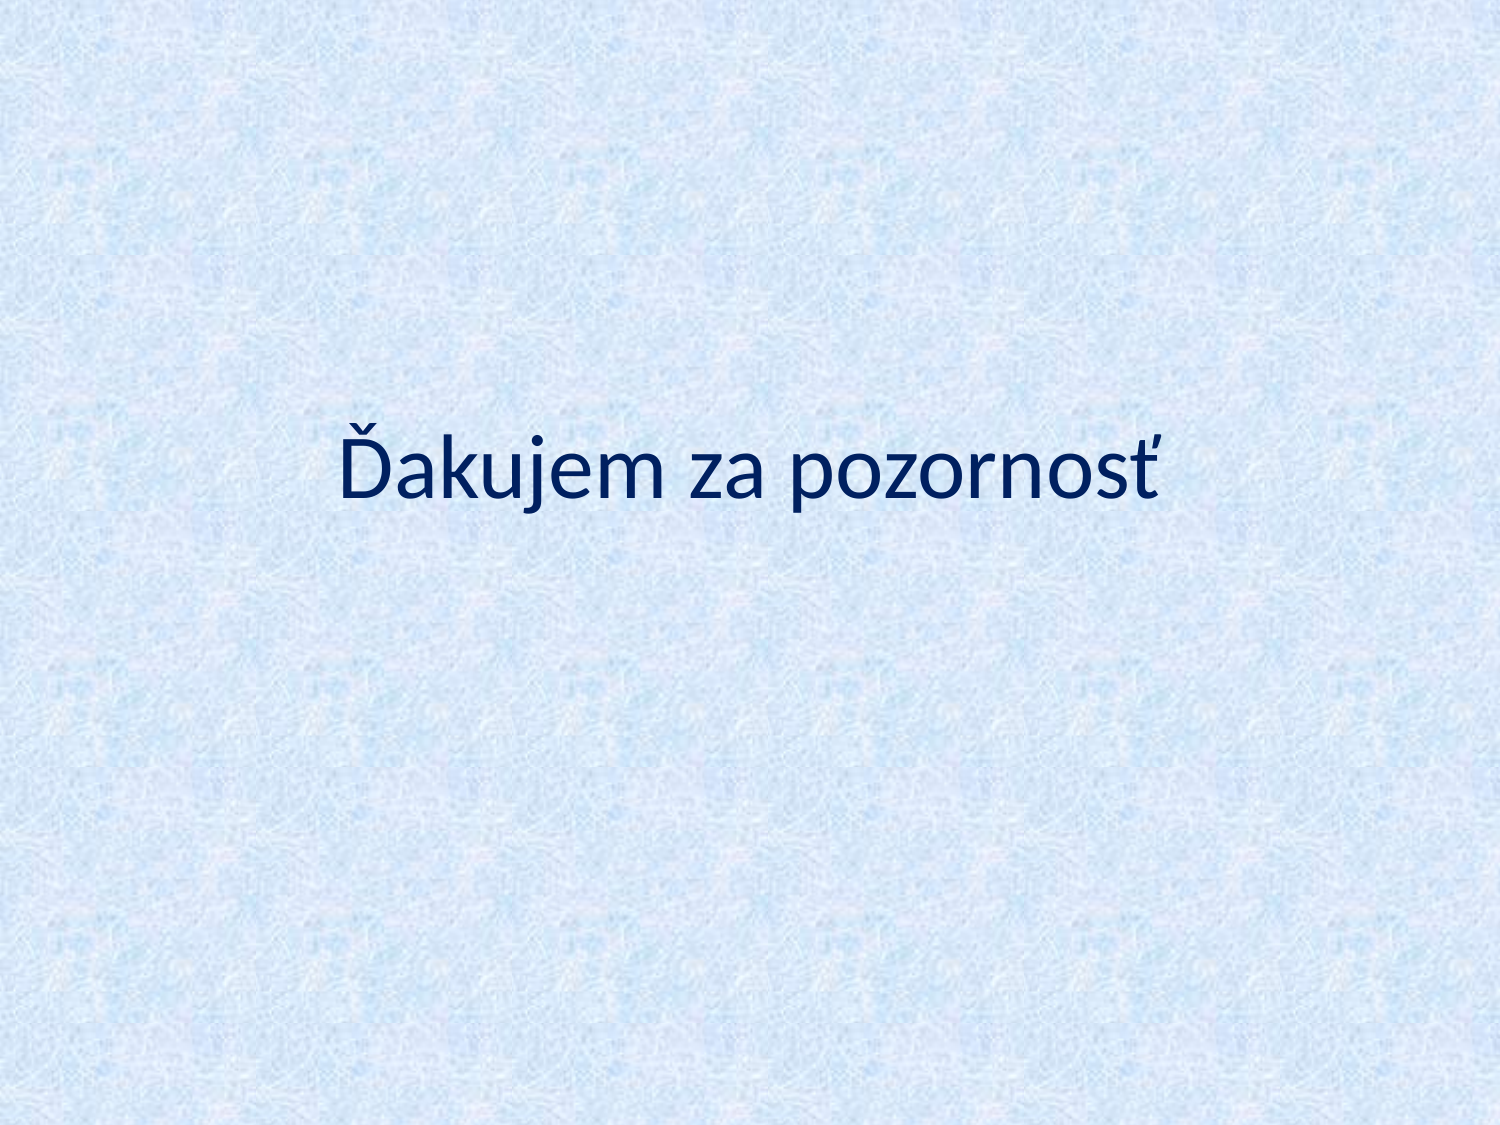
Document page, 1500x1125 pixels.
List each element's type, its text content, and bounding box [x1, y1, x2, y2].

picture [0, 0, 1500, 1125]
title Ďakujem za pozornosť [75, 243, 1425, 681]
